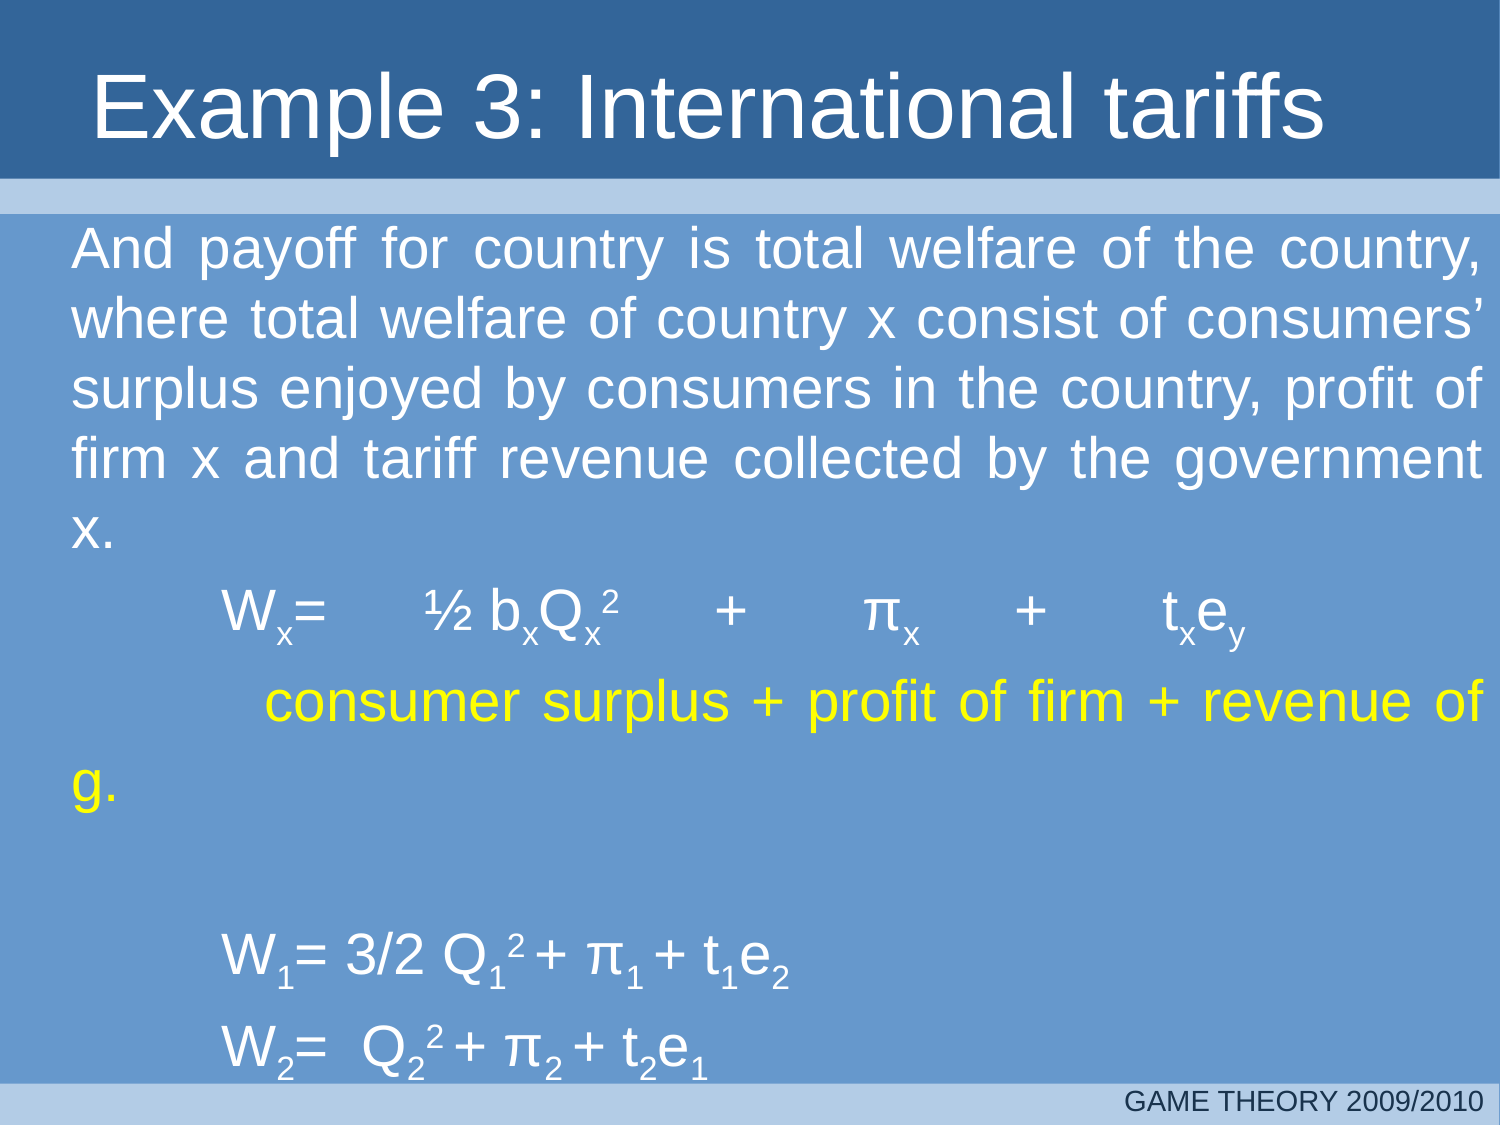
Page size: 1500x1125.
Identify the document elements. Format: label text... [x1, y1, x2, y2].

list And payoff for country is total welfare of the country, where total welfare of country x consist of consumers’ surplus enjoyed by consumers in the country, profit of firm x and tariff revenue collected by the government x. Wx= ½ bxQx2 + πx + txey consumer surplus + profit of firm + revenue of g. W1= 3/2 Q12 + π1 + t1e2 W2= Q22 + π2 + t2e1 [0, 202, 1500, 960]
text_box GAME THEORY 2009/2010 [1109, 1075, 1500, 1125]
title Example 3: International tariffs [74, 42, 1436, 162]
